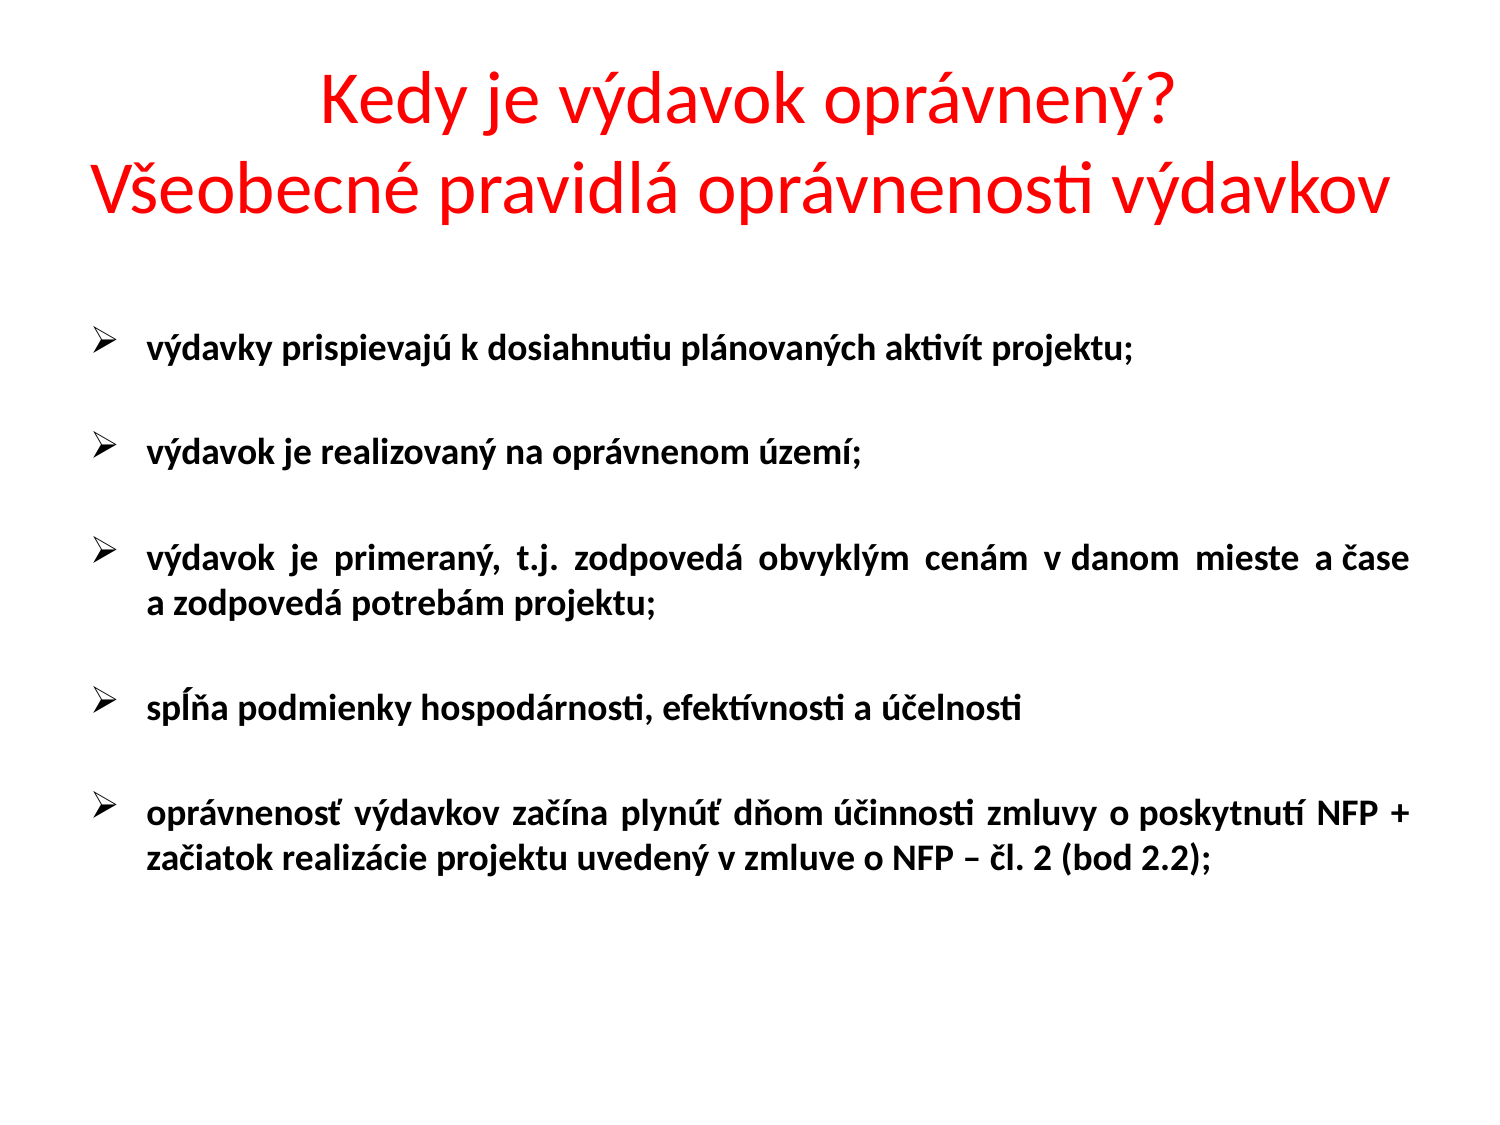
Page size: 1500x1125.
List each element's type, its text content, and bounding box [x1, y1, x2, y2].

list výdavky prispievajú k dosiahnutiu plánovaných aktivít projektu; výdavok je realizovaný na oprávnenom území; výdavok je primeraný, t.j. zodpovedá obvyklým cenám v danom mieste a čase a zodpovedá potrebám projektu; spĺňa podmienky hospodárnosti, efektívnosti a účelnosti oprávnenosť výdavkov začína plynúť dňom účinnosti zmluvy o poskytnutí NFP + začiatok realizácie projektu uvedený v zmluve o NFP – čl. 2 (bod 2.2); [74, 262, 1426, 1006]
title Kedy je výdavok oprávnený? Všeobecné pravidlá oprávnenosti výdavkov [74, 44, 1426, 233]
